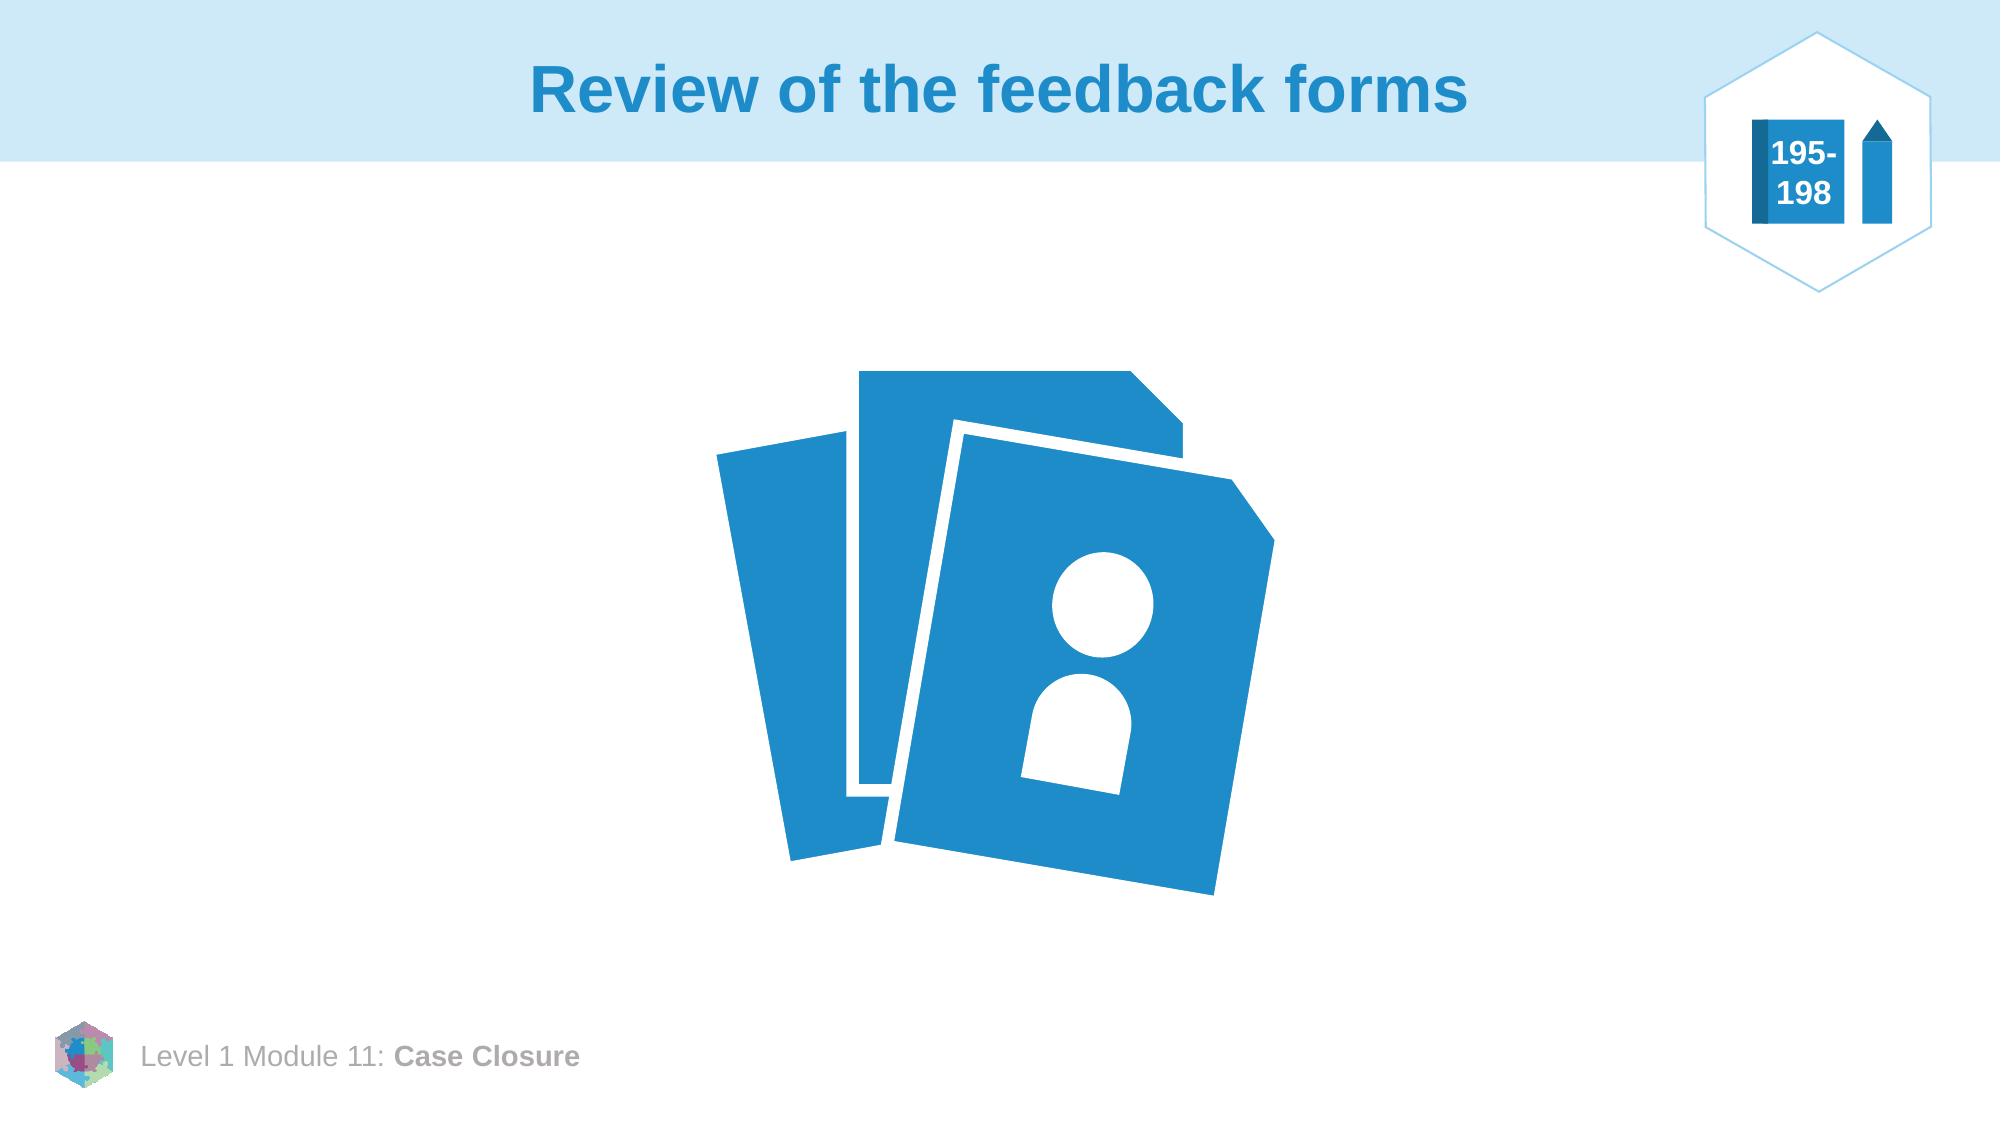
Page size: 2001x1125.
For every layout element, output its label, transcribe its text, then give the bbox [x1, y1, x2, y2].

picture [55, 1021, 113, 1088]
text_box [710, 364, 1290, 905]
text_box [1687, 49, 1949, 275]
title Review of the feedback forms [137, 19, 1863, 163]
